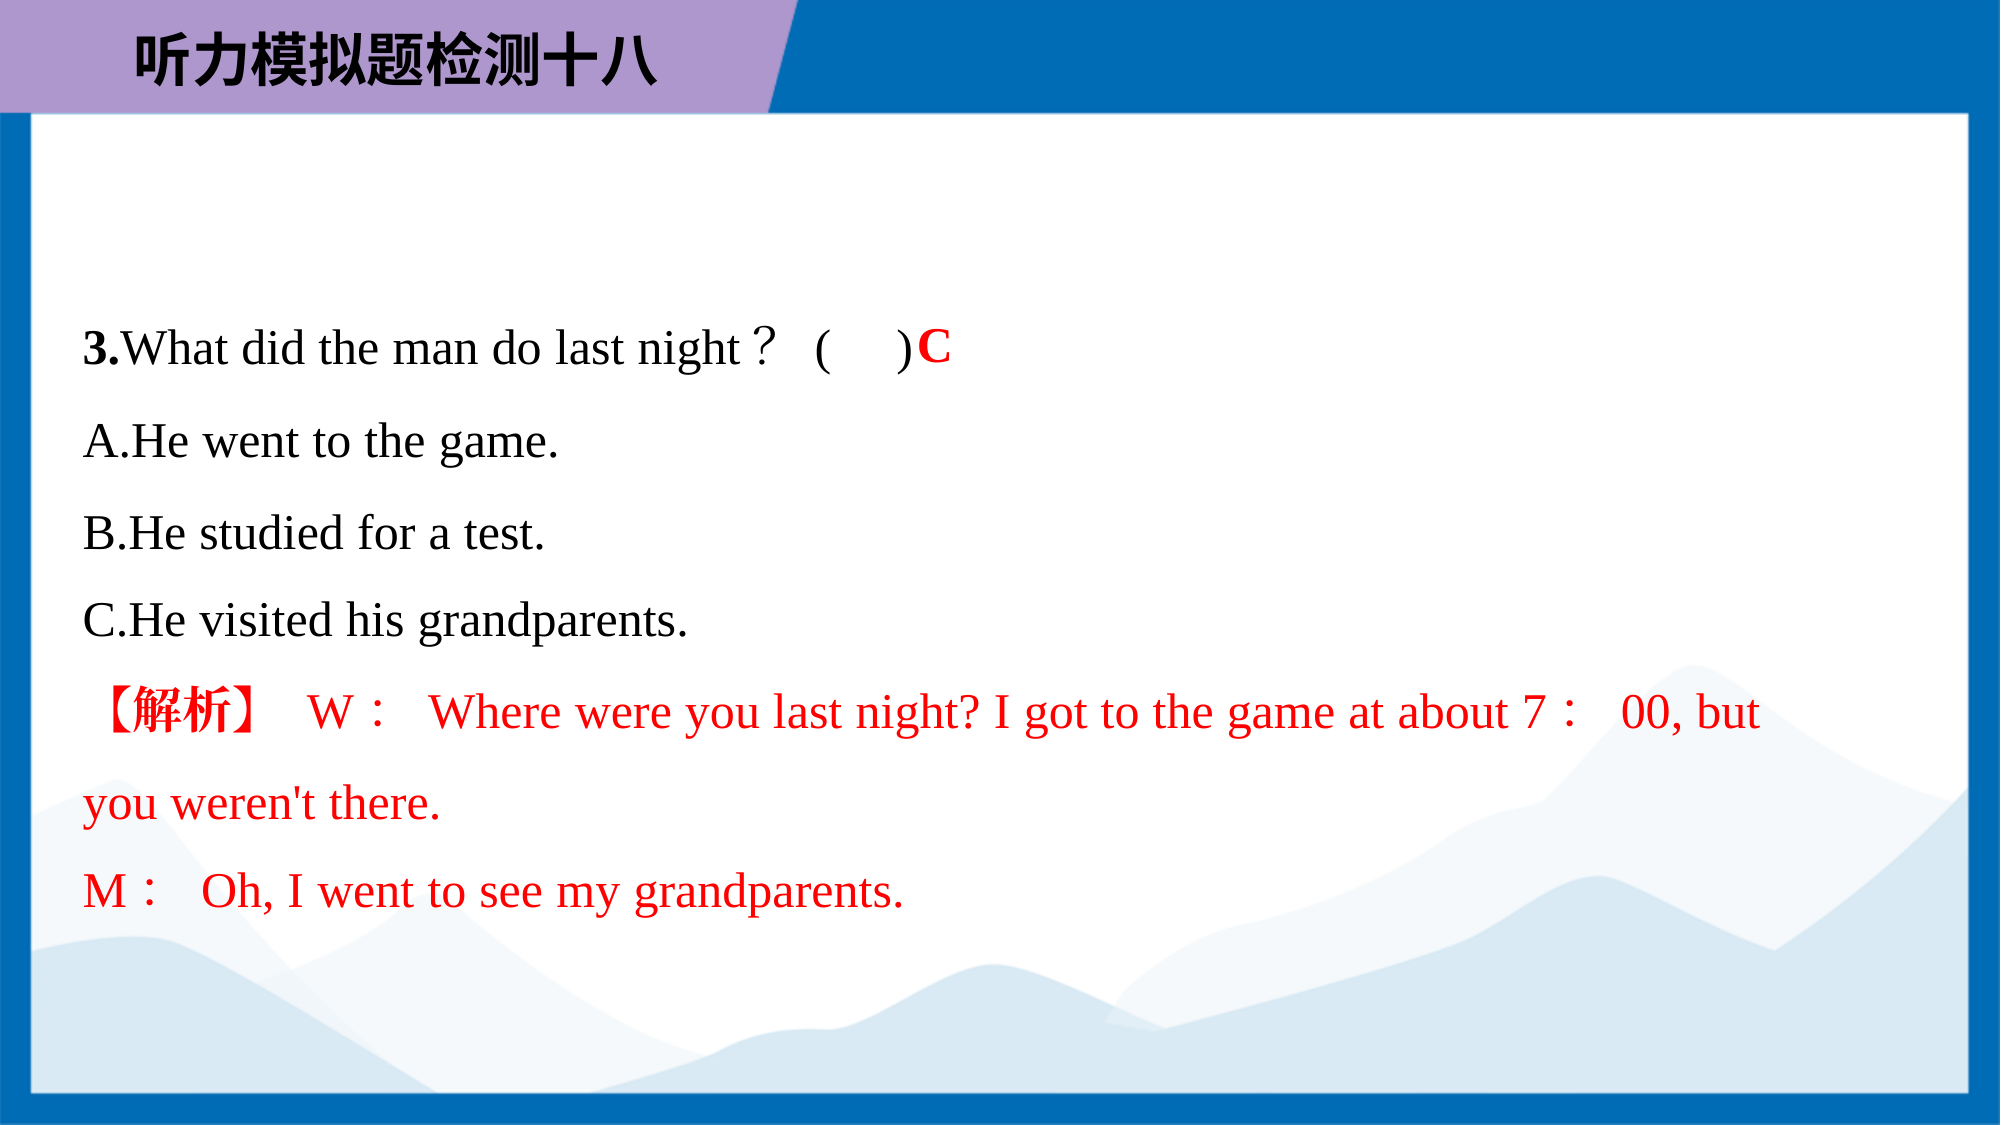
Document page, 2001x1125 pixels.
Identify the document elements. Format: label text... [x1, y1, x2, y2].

text_box A.He went to the game. B.He studied for a test. C.He visited his grandparents. [82, 375, 1917, 637]
picture [0, 0, 2000, 1125]
text_box 【解析】 W：Where were you last night? I got to the game at about 7：00, but you weren't there. M：Oh, I went to see my grandparents. [82, 646, 1917, 908]
text_box C [898, 285, 972, 364]
text_box 3.What did the man do last night？( ) [82, 287, 1917, 366]
